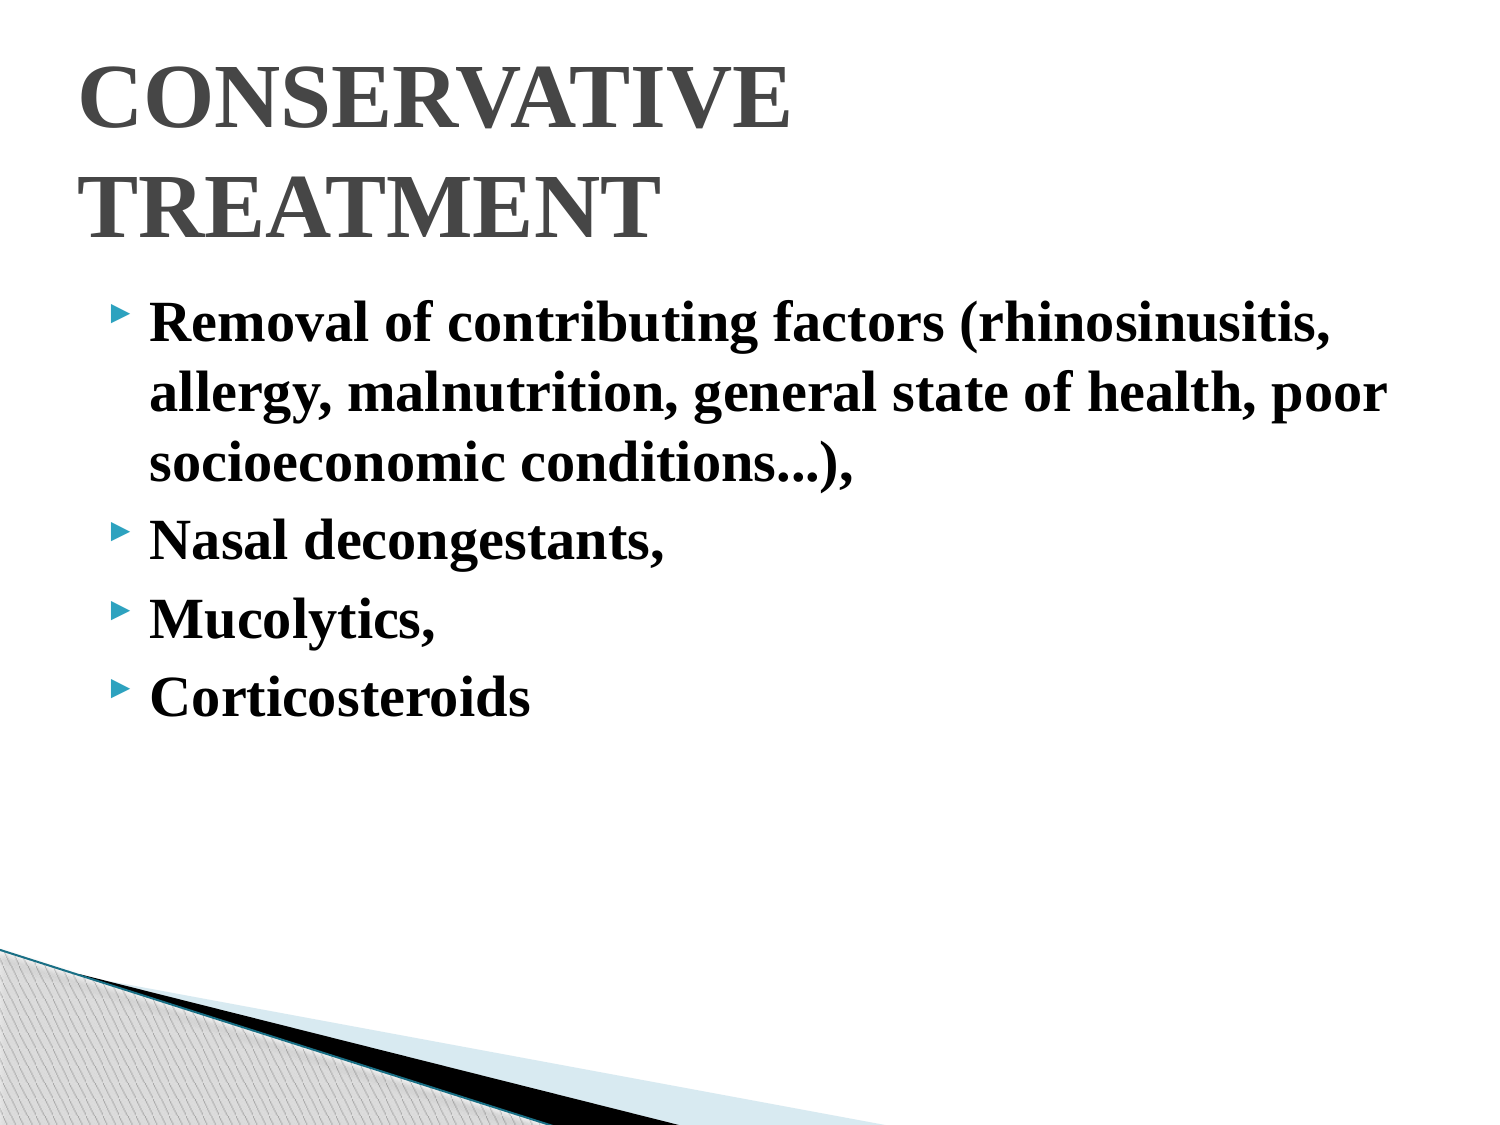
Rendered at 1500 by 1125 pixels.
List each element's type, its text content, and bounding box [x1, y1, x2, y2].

title CONSERVATIVE TREATMENT [62, 87, 1413, 205]
list Removal of contributing factors (rhinosinusitis, allergy, malnutrition, general state of health, poor socioeconomic conditions...), Nasal decongestants, Mucolytics, Corticosteroids [75, 200, 1425, 1075]
